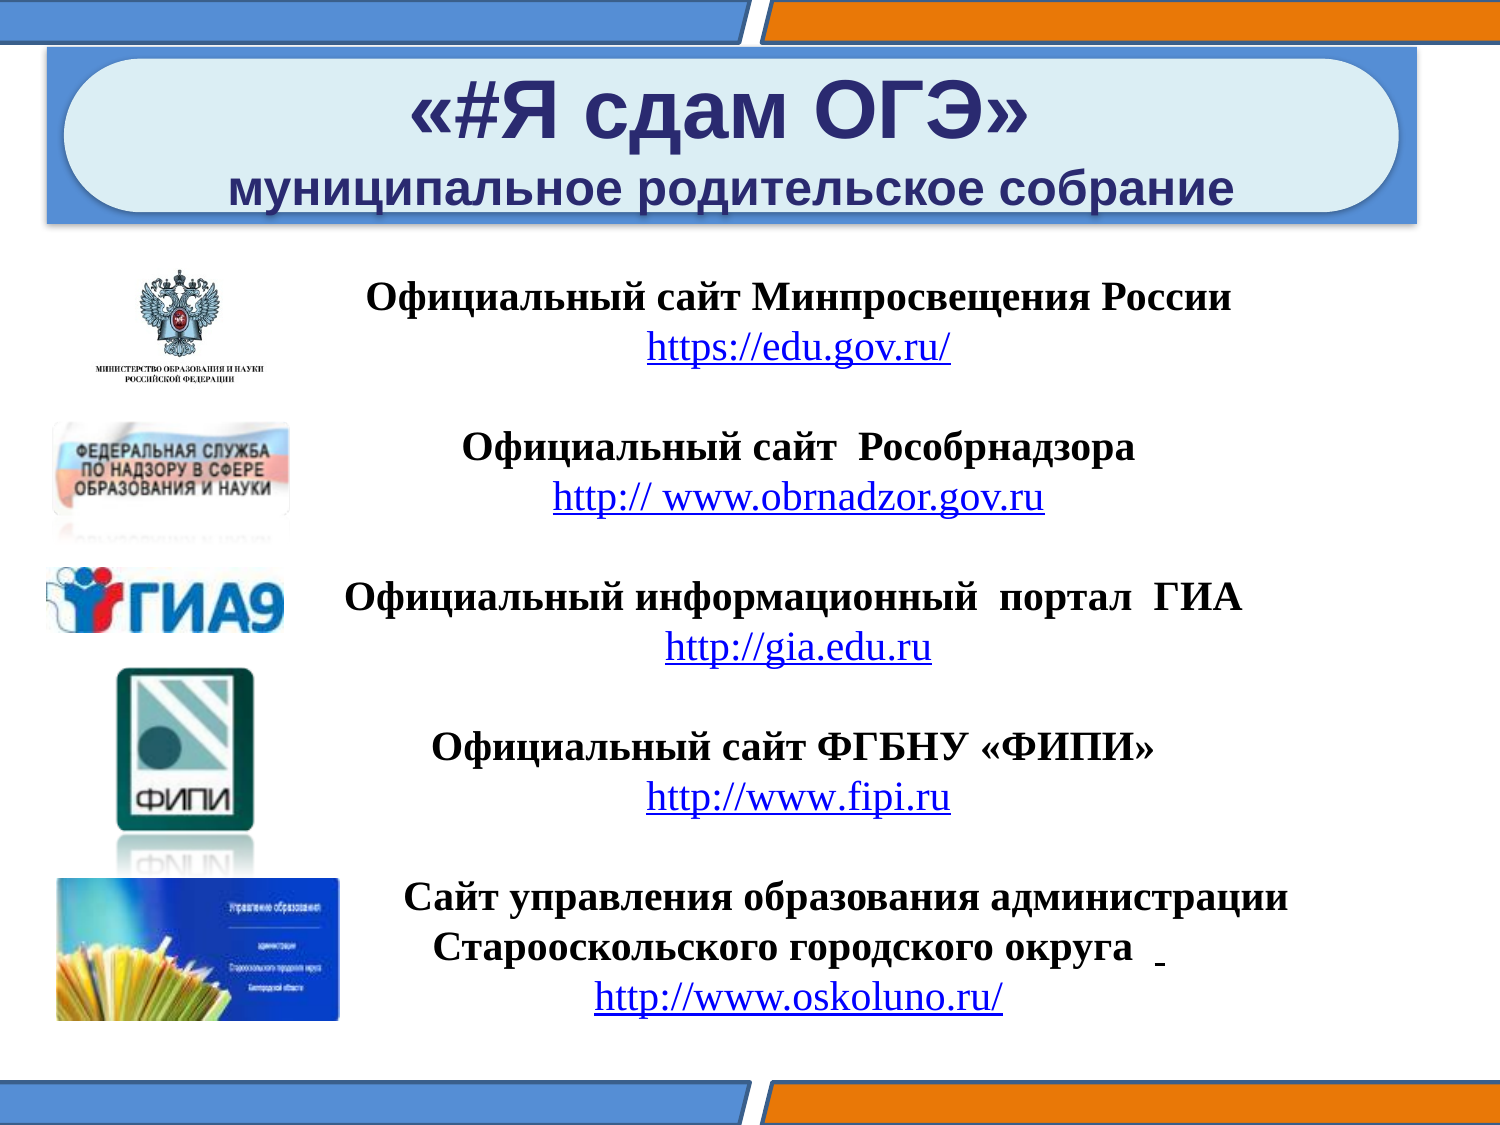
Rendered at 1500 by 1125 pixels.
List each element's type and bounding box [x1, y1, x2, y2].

text_box [46, 46, 1418, 225]
text_box [0, 0, 1500, 1125]
